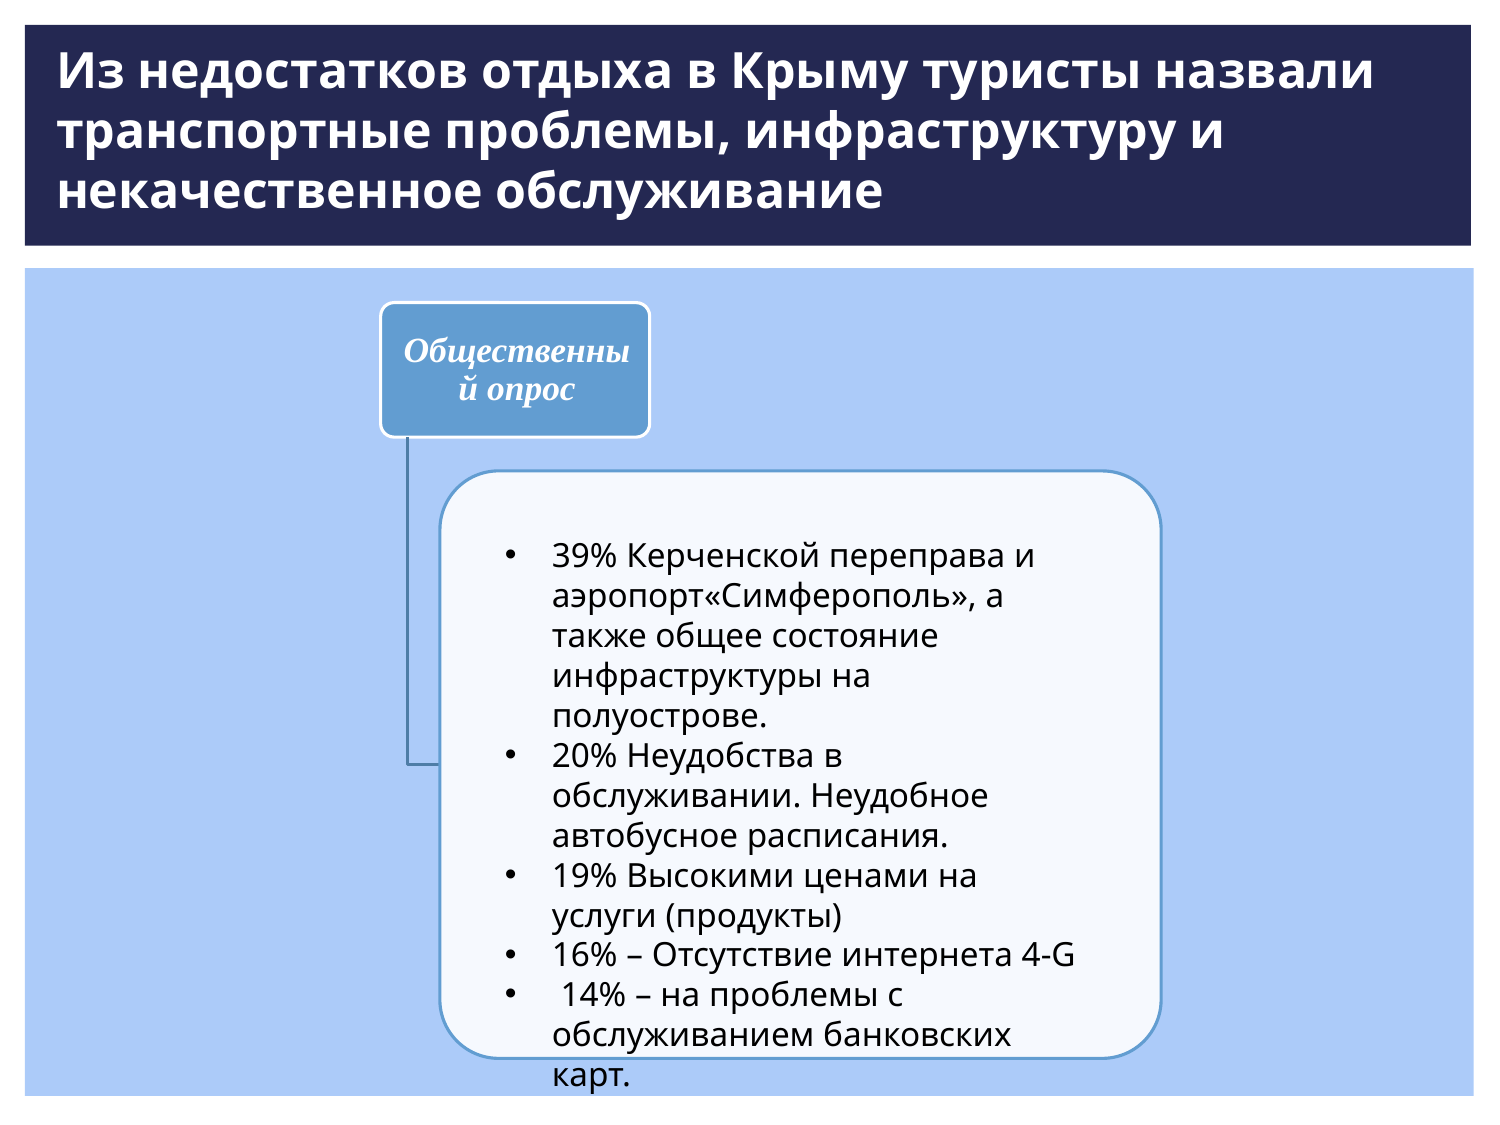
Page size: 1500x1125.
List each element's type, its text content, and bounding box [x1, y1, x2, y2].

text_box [147, 302, 1400, 1059]
text_box Из недостатков отдыха в Крыму туристы назвали транспортные проблемы, инфраструктуру и некачественное обслуживание [41, 30, 1447, 226]
text_box 39% Керченской переправа и аэропорт«Симферополь», а также общее состояние инфраструктуры на полуострове. 20% Неудобства в обслуживании. Неудобное автобусное расписания. 19% Высокими ценами на услуги (продукты) 16% – Отсутствие интернета 4-G 14% – на проблемы с обслуживанием банковских карт. [490, 1068, 1105, 1101]
